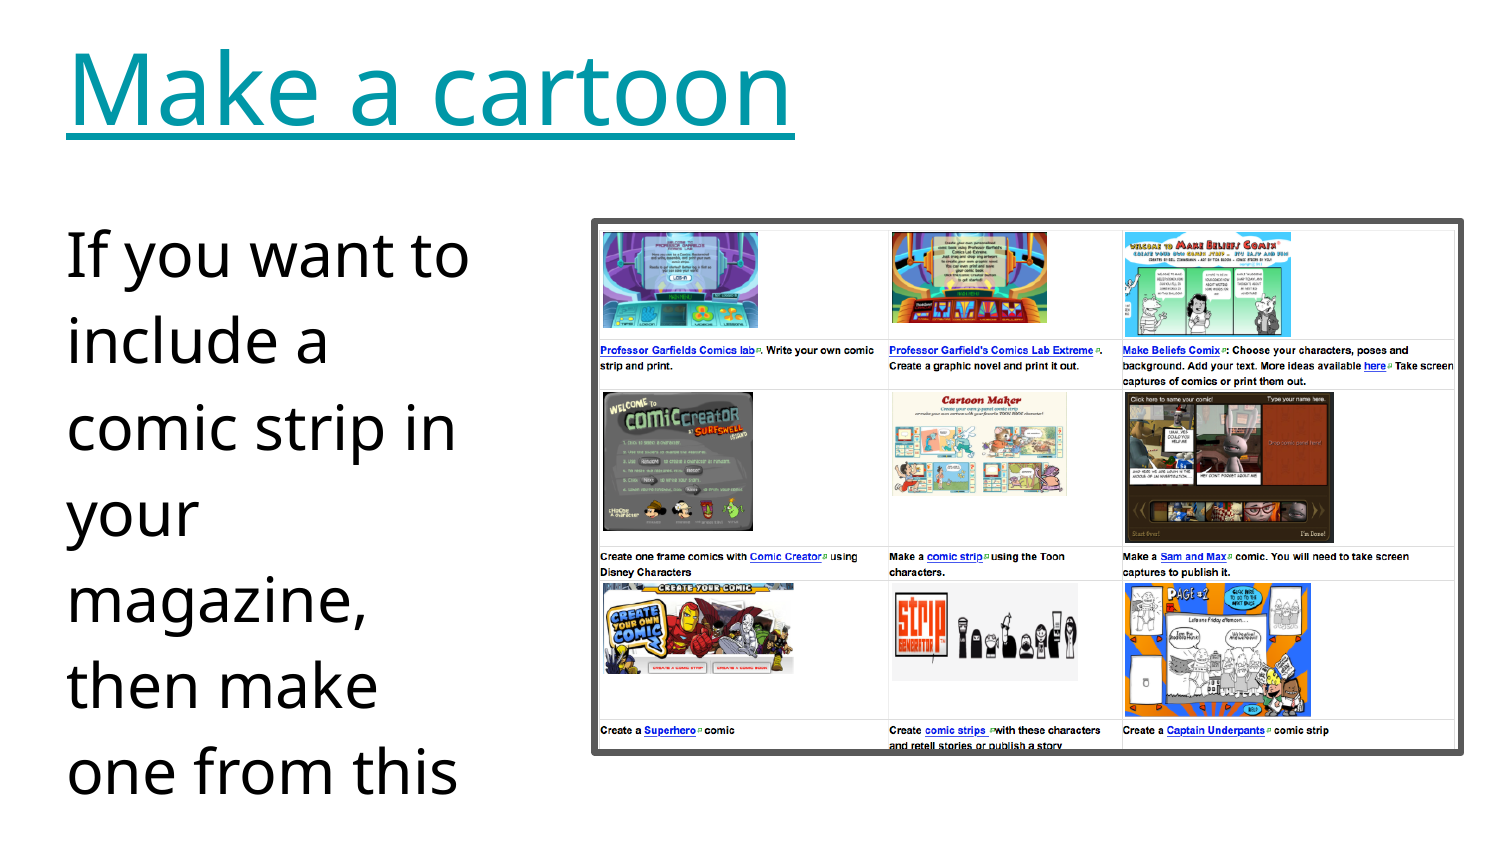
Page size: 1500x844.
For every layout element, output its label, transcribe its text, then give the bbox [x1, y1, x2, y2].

picture [597, 224, 1459, 750]
list If you want to include a comic strip in your magazine, then make one from this page. [51, 189, 512, 750]
title Make a cartoon [51, 10, 1449, 105]
